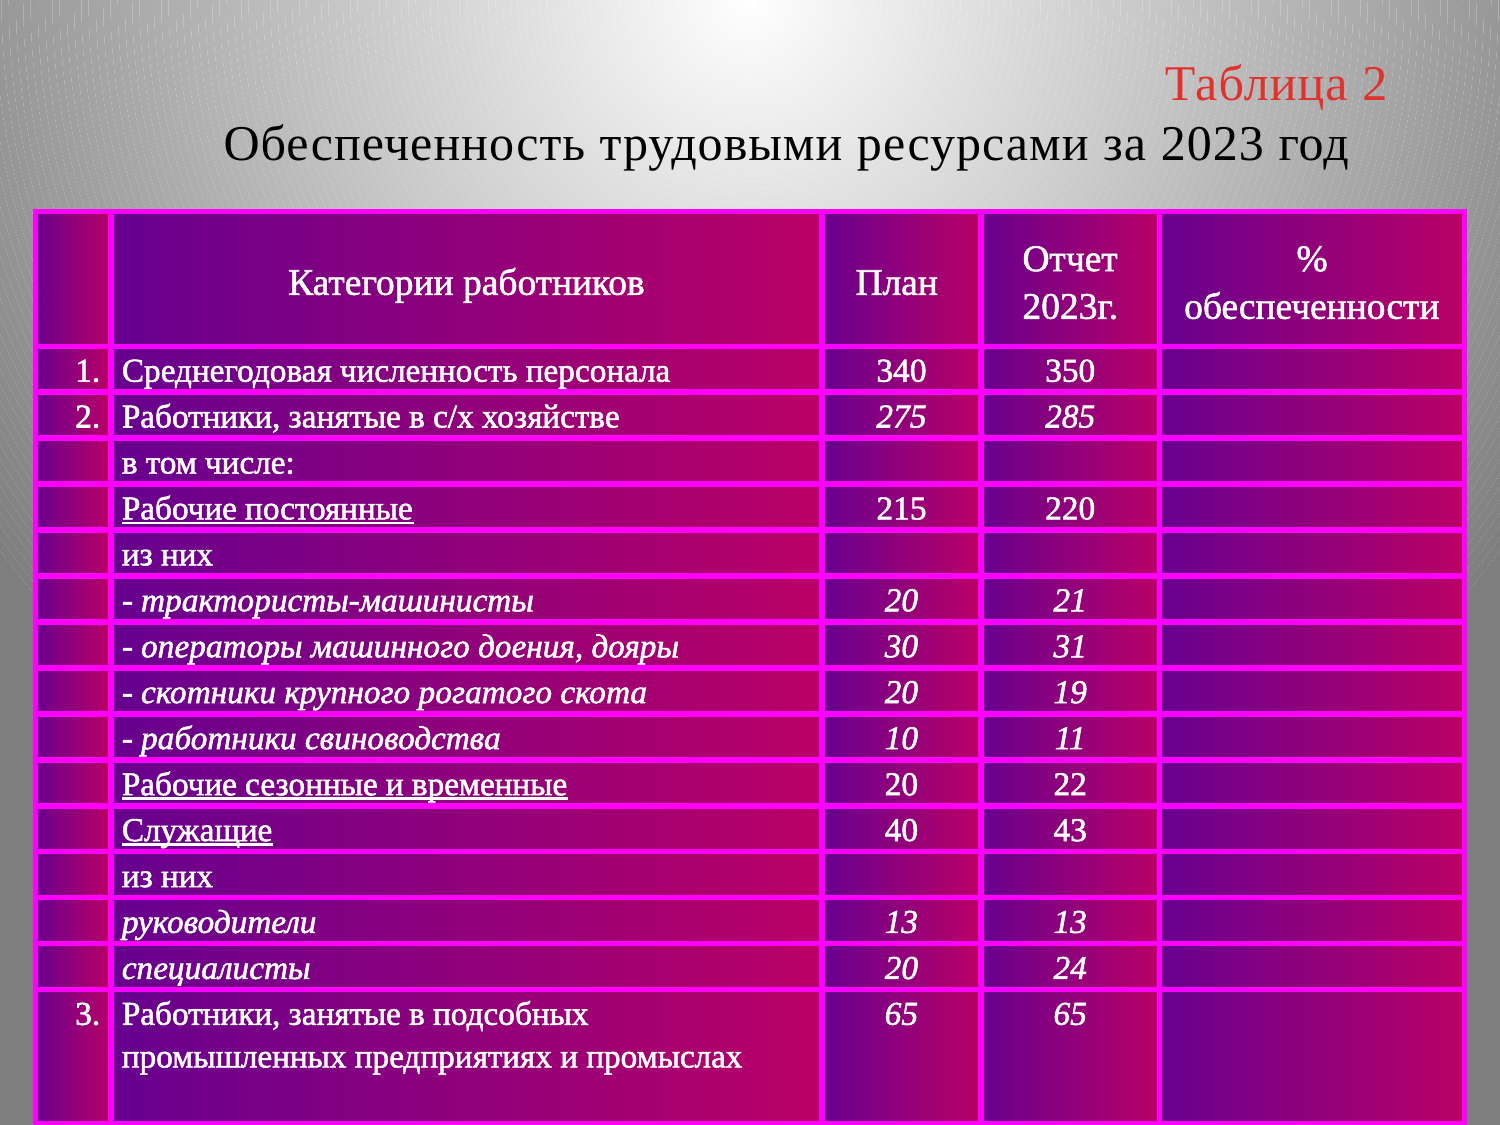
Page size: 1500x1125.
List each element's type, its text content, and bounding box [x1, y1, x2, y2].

table_cell 20 [825, 579, 978, 619]
table_cell [984, 854, 1157, 895]
table_cell 40 [825, 809, 978, 849]
table_cell 13 [825, 900, 978, 941]
table_cell [1162, 809, 1462, 849]
table_cell Работники, занятые в с/х хозяйстве [114, 395, 819, 435]
table_cell [1162, 533, 1462, 573]
table_header Отчет 2023г. [984, 214, 1157, 344]
table_cell специалисты [114, 946, 819, 987]
table_cell [1162, 395, 1462, 435]
table_cell [38, 946, 108, 987]
table_cell [1162, 441, 1462, 481]
table_cell [38, 579, 108, 619]
table_cell - работники свиноводства [114, 717, 819, 757]
table_cell 20 [825, 671, 978, 711]
table_header % обеспеченности [1162, 214, 1462, 344]
table_cell [38, 717, 108, 757]
table_cell - операторы машинного доения, дояры [114, 625, 819, 665]
table_cell [1162, 625, 1462, 665]
table_cell 20 [825, 946, 978, 987]
table_header [38, 214, 108, 344]
table_cell 65 [825, 992, 978, 1121]
table_cell Рабочие сезонные и временные [114, 763, 819, 803]
table_cell [1162, 763, 1462, 803]
table_cell [38, 809, 108, 849]
table_cell [38, 671, 108, 711]
table_cell [38, 854, 108, 895]
table_cell Работники, занятые в подсобных промышленных предприятиях и промыслах [114, 992, 819, 1121]
table_cell [1162, 717, 1462, 757]
table_cell 3. [38, 992, 108, 1121]
table_cell [984, 533, 1157, 573]
table_cell - трактористы-машинисты [114, 579, 819, 619]
table_cell [38, 900, 108, 941]
table_cell 285 [984, 395, 1157, 435]
table_cell [38, 625, 108, 665]
table_cell 11 [984, 717, 1157, 757]
table_cell 350 [984, 349, 1157, 389]
table_cell 275 [825, 395, 978, 435]
table_cell [825, 854, 978, 895]
table_cell 20 [825, 763, 978, 803]
table_cell 10 [825, 717, 978, 757]
table_cell 31 [984, 625, 1157, 665]
table_cell 30 [825, 625, 978, 665]
table_cell [1162, 854, 1462, 895]
table_cell [825, 533, 978, 573]
table_cell Рабочие постоянные [114, 487, 819, 527]
table_cell 215 [825, 487, 978, 527]
table_cell [825, 441, 978, 481]
table_cell - скотники крупного рогатого скота [114, 671, 819, 711]
table_header План [825, 214, 978, 344]
table_cell [38, 763, 108, 803]
text_box Таблица 2 Обеспеченность трудовыми ресурсами за 2023 год [97, 43, 1403, 179]
table_cell 22 [984, 763, 1157, 803]
table_cell из них [114, 533, 819, 573]
table_cell 13 [984, 900, 1157, 941]
table_cell из них [114, 854, 819, 895]
table_cell [1162, 579, 1462, 619]
table_cell [1162, 900, 1462, 941]
table_cell руководители [114, 900, 819, 941]
table_cell 21 [984, 579, 1157, 619]
table_cell 1. [38, 349, 108, 389]
table_cell 2. [38, 395, 108, 435]
table_cell [1162, 349, 1462, 389]
table_cell [984, 441, 1157, 481]
table_cell в том числе: [114, 441, 819, 481]
table_cell [1162, 487, 1462, 527]
table_cell 43 [984, 809, 1157, 849]
table_cell [1162, 671, 1462, 711]
table_header Категории работников [114, 214, 819, 344]
table_cell [38, 533, 108, 573]
table_cell 220 [984, 487, 1157, 527]
table_cell Служащие [114, 809, 819, 849]
table_cell [38, 487, 108, 527]
table_cell [1162, 992, 1462, 1121]
table_cell Среднегодовая численность персонала [114, 349, 819, 389]
table_cell 24 [984, 946, 1157, 987]
table_cell 19 [984, 671, 1157, 711]
table_cell 65 [984, 992, 1157, 1121]
table_cell 340 [825, 349, 978, 389]
table_cell [1162, 946, 1462, 987]
table_cell [38, 441, 108, 481]
